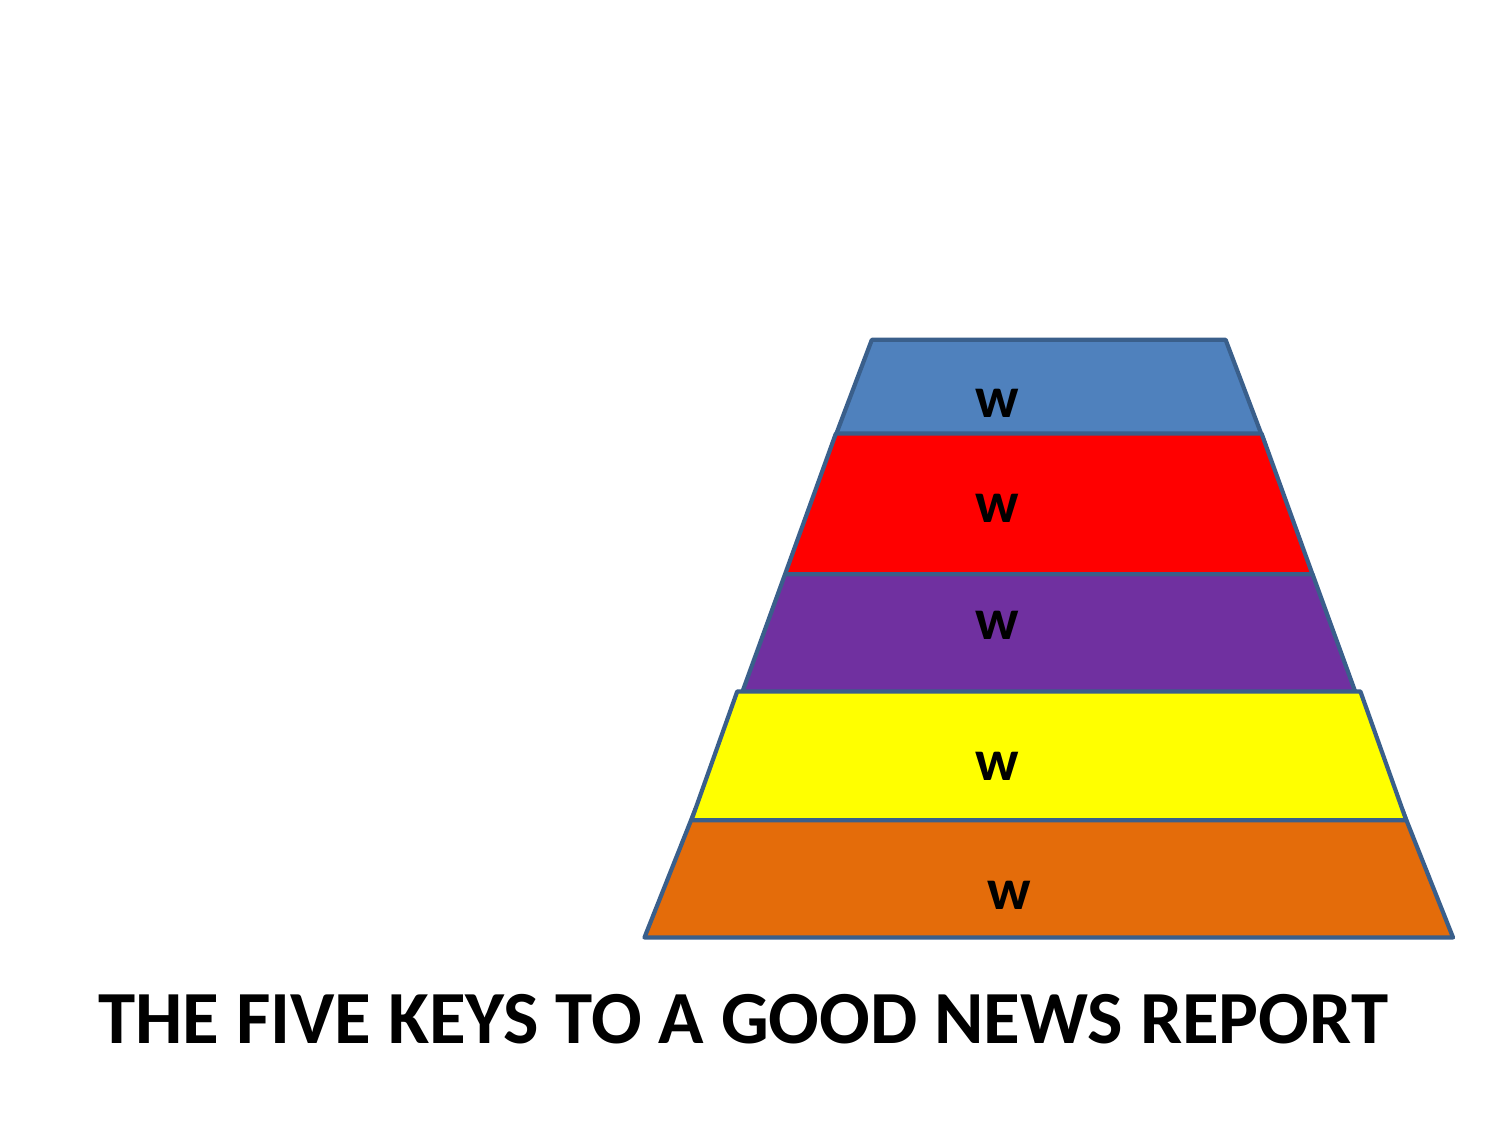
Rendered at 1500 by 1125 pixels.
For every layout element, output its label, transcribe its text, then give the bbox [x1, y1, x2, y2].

text_box where [960, 574, 1161, 659]
text_box THE FIVE KEYS TO A GOOD NEWS REPORT [35, 960, 1454, 1066]
text_box [741, 572, 1357, 689]
text_box what [960, 457, 1137, 542]
text_box [783, 431, 1315, 573]
text_box [689, 689, 1409, 823]
text_box why [972, 843, 1161, 929]
text_box when [960, 714, 1149, 800]
text_box [834, 337, 1263, 432]
text_box [642, 819, 1456, 940]
text_box who [960, 351, 1125, 437]
